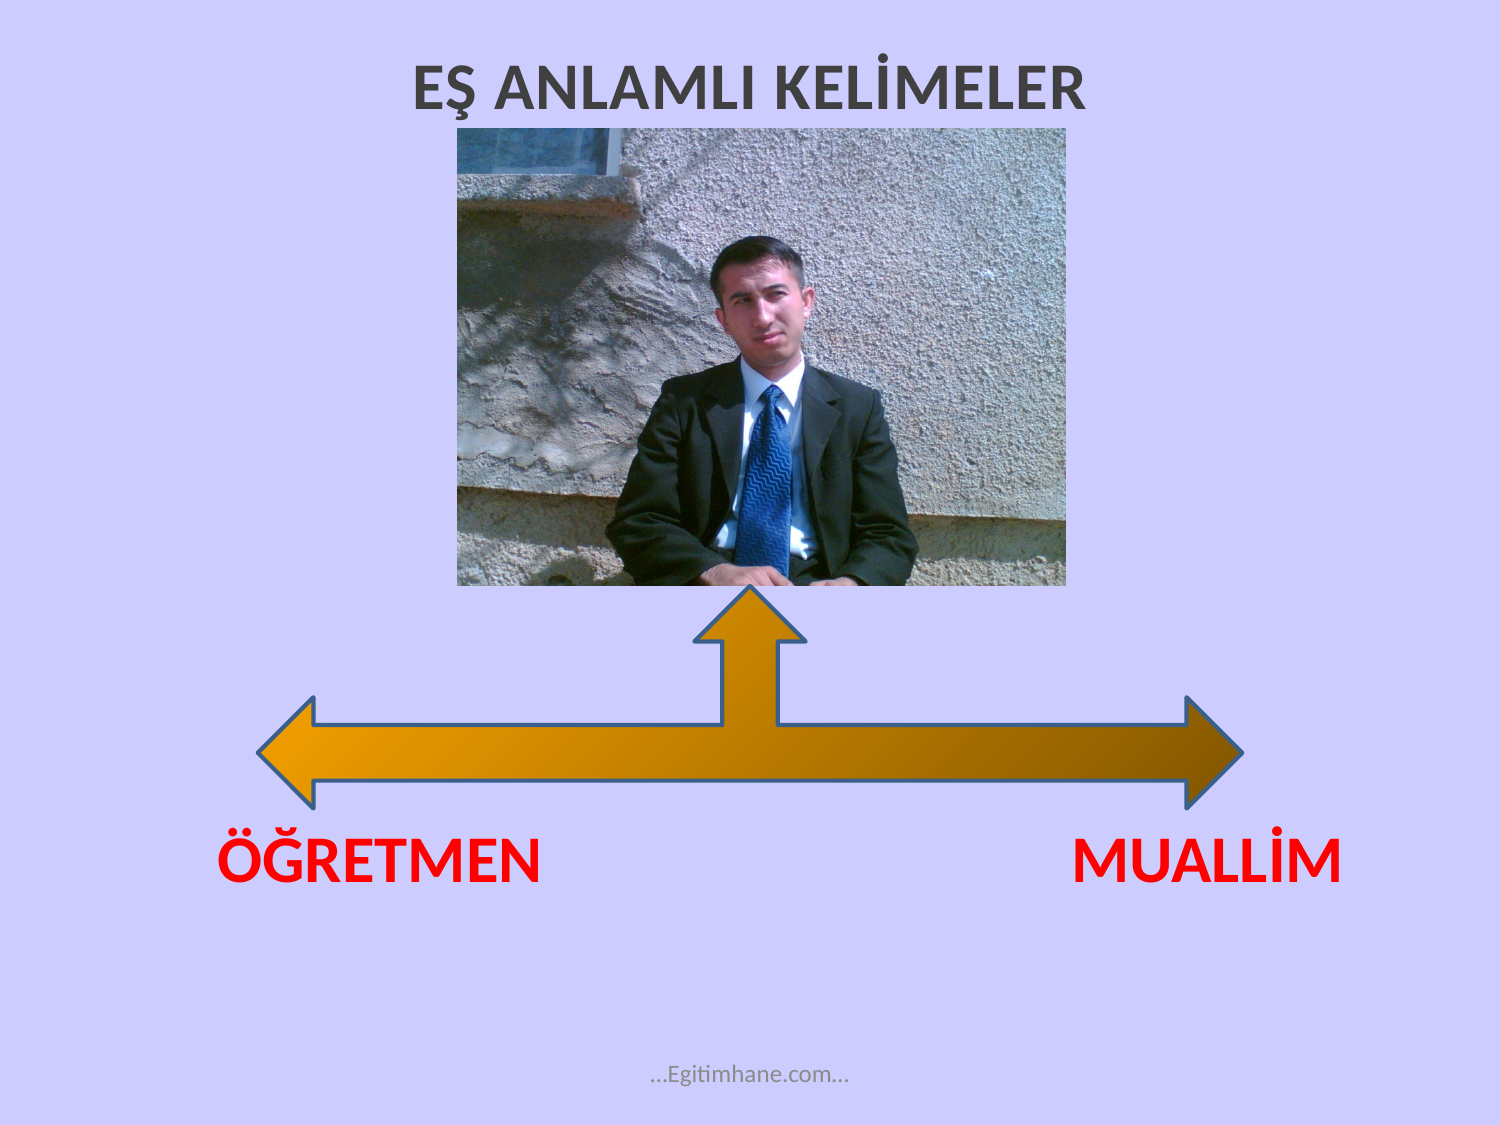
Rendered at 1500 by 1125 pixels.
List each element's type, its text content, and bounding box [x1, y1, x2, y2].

picture [456, 128, 1066, 587]
footer …Egitimhane.com… [512, 1042, 988, 1103]
text_box MUALLİM [996, 808, 1360, 904]
text_box EŞ ANLAMLI KELİMELER [234, 35, 1266, 130]
text_box ÖĞRETMEN [187, 808, 575, 904]
text_box [255, 600, 1245, 808]
